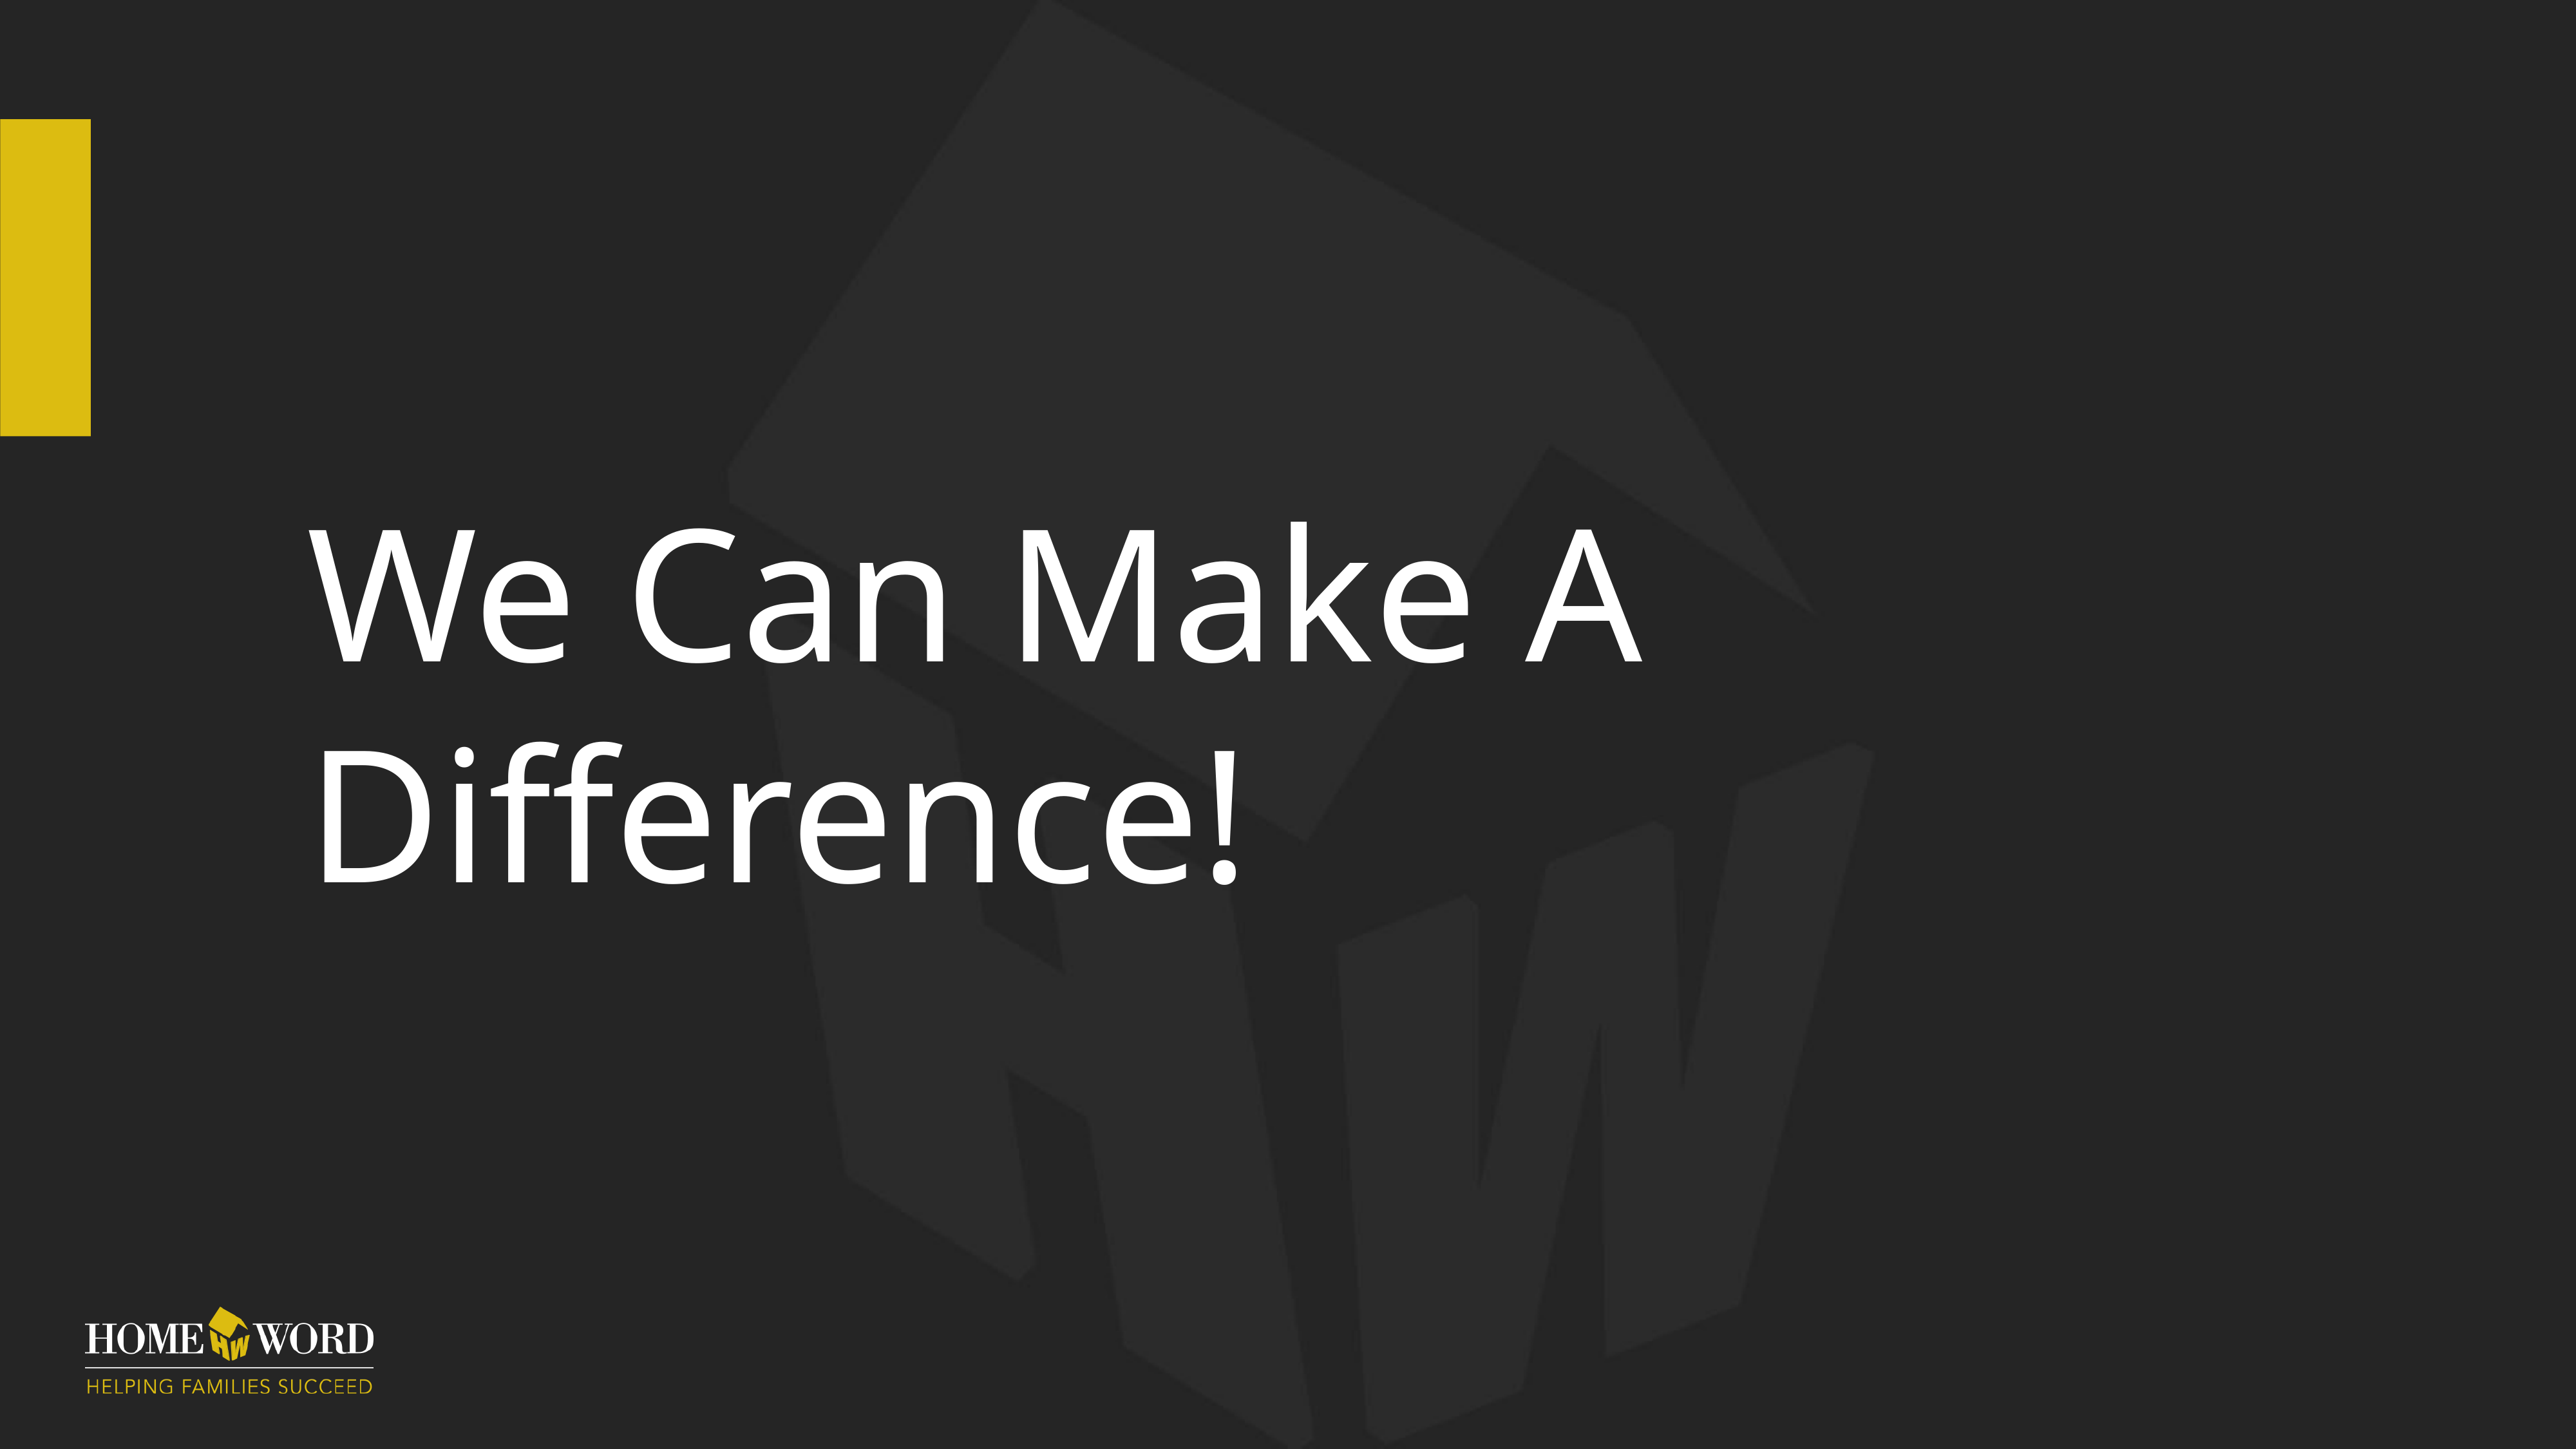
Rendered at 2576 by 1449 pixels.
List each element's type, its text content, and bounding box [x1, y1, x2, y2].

picture [0, 0, 2576, 1449]
title We Can Make A Difference! [301, 472, 2246, 1050]
